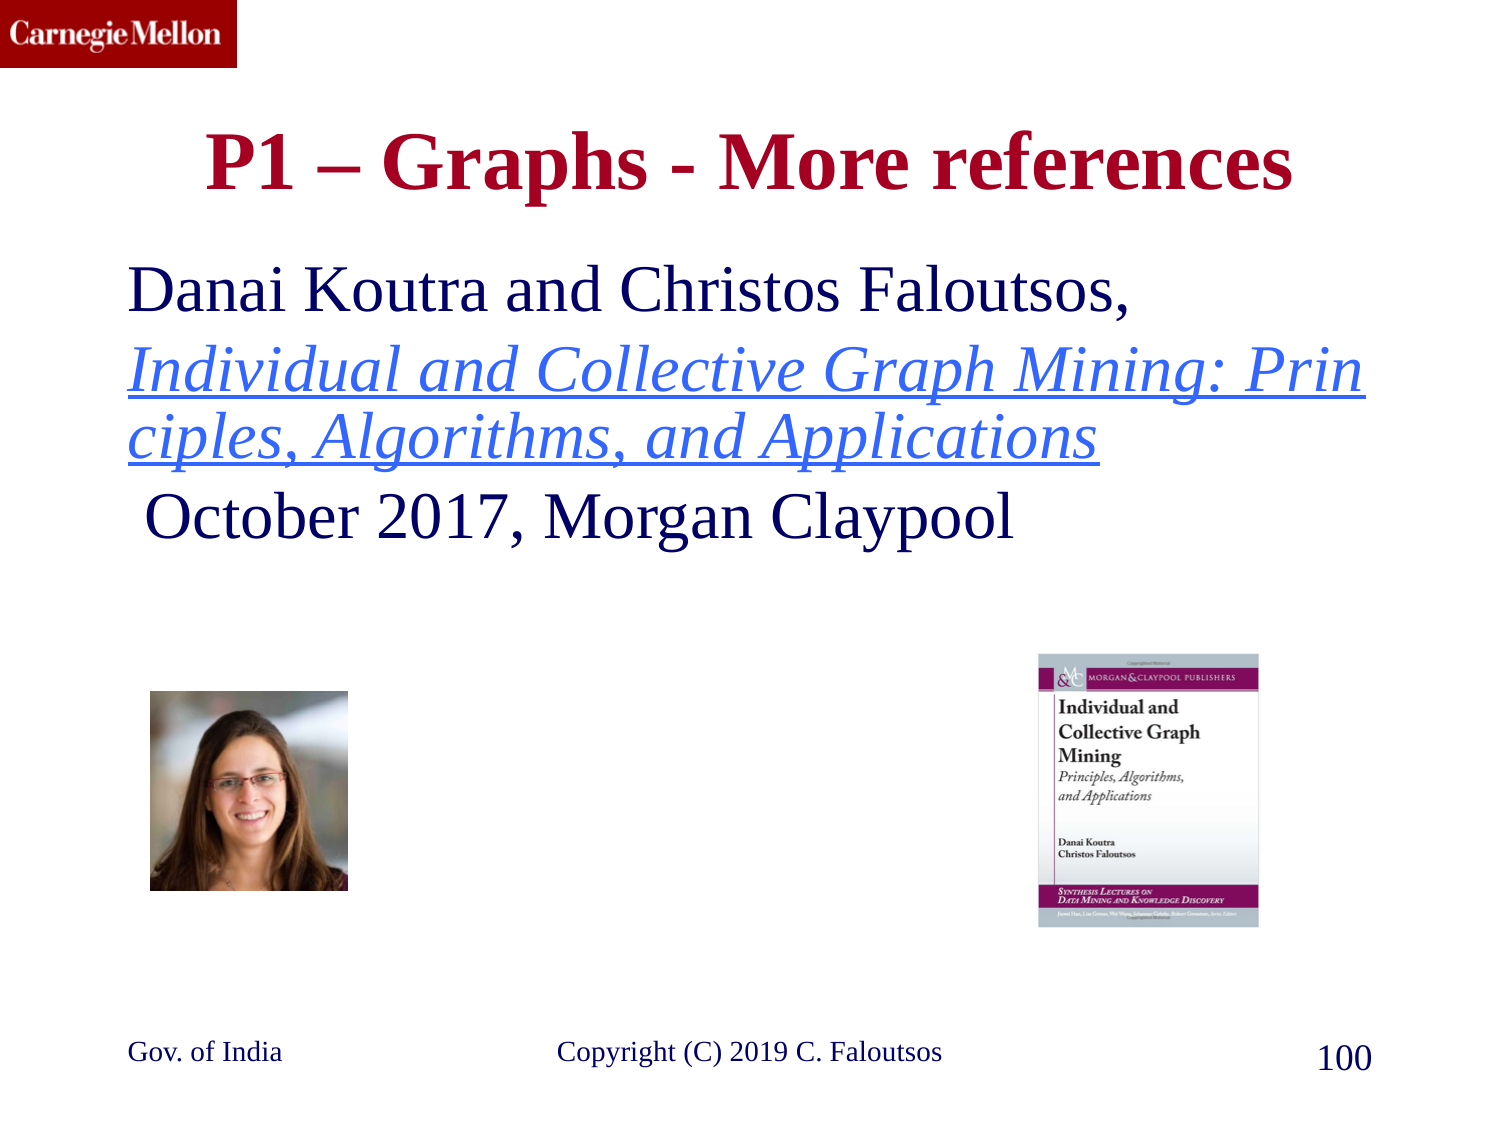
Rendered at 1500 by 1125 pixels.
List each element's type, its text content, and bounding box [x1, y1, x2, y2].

picture [150, 691, 349, 891]
picture [1037, 653, 1262, 929]
footer Copyright (C) 2019 C. Faloutsos [512, 1024, 988, 1101]
slide_number Gov. of India [112, 1024, 426, 1101]
picture [0, 0, 237, 68]
list Danai Koutra and Christos Faloutsos, Individual and Collective Graph Mining: Principles, Algorithms, and Applications October 2017, Morgan Claypool [112, 237, 1388, 1001]
slide_number 100 [1074, 1024, 1388, 1101]
title P1 – Graphs - More references [112, 99, 1388, 213]
